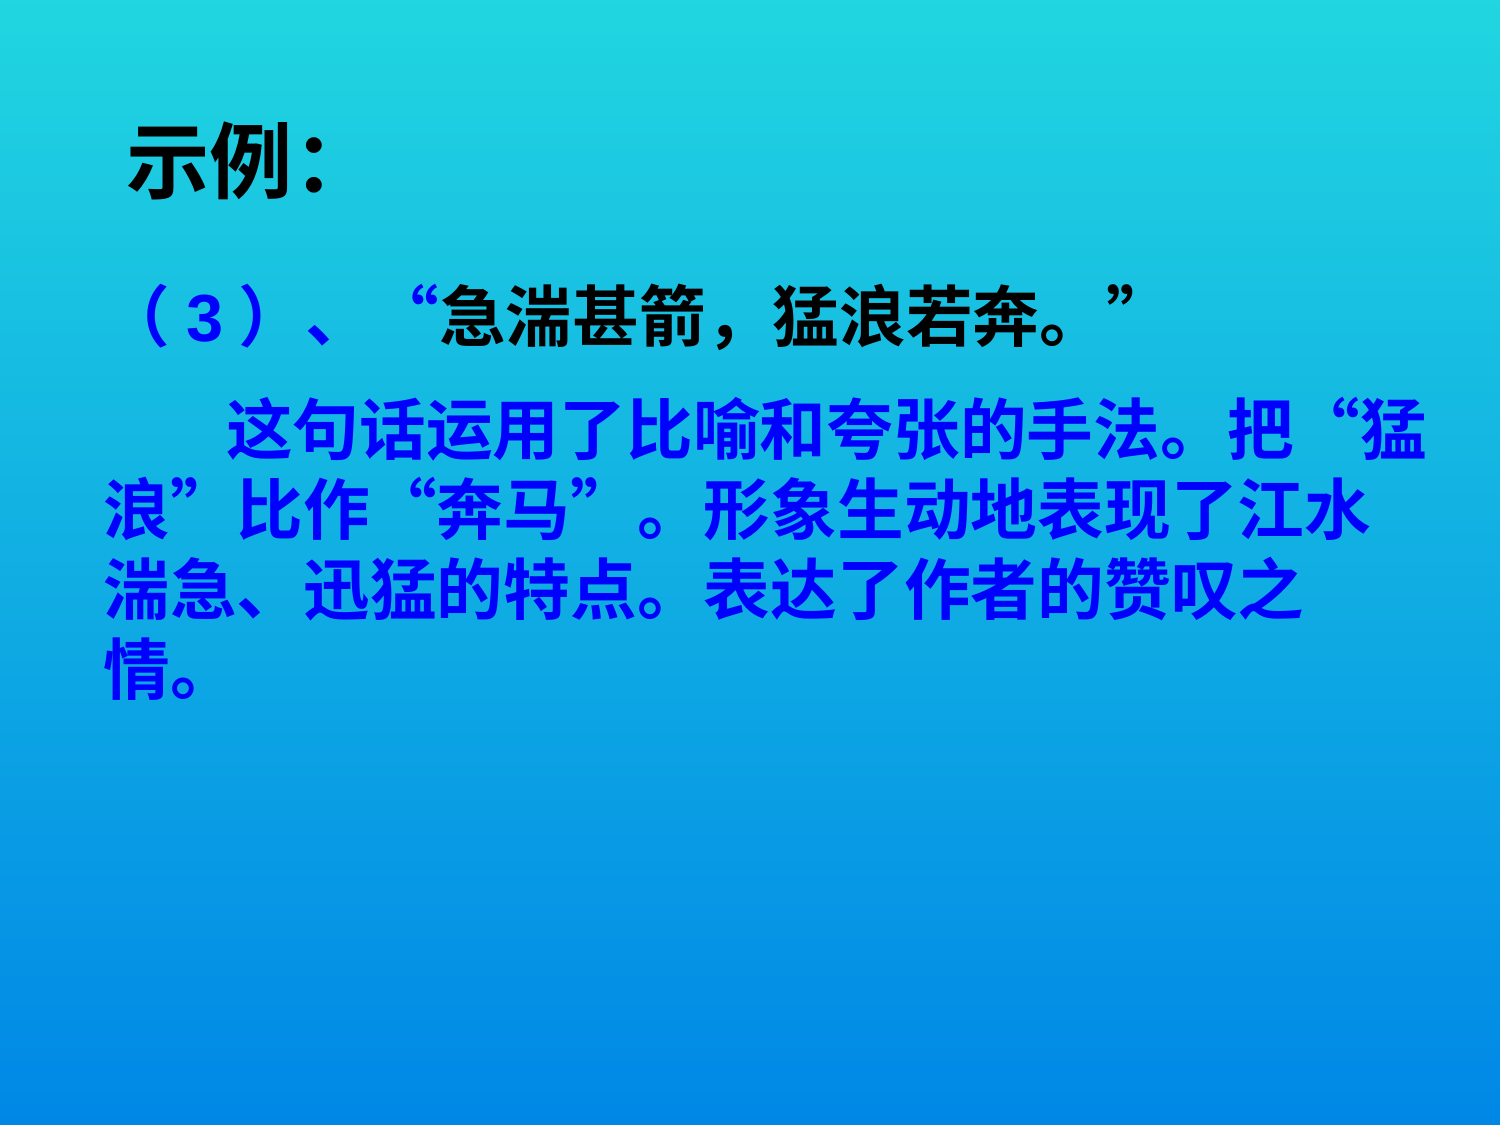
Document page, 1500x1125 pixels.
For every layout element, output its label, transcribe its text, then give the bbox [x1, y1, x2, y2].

text_box （3）、“急湍甚箭，猛浪若奔。” 这句话运用了比喻和夸张的手法。把“猛浪”比作“奔马”。形象生动地表现了江水湍急、迅猛的特点。表达了作者的赞叹之情。 [88, 267, 1447, 715]
text_box 示例： [112, 101, 1376, 217]
